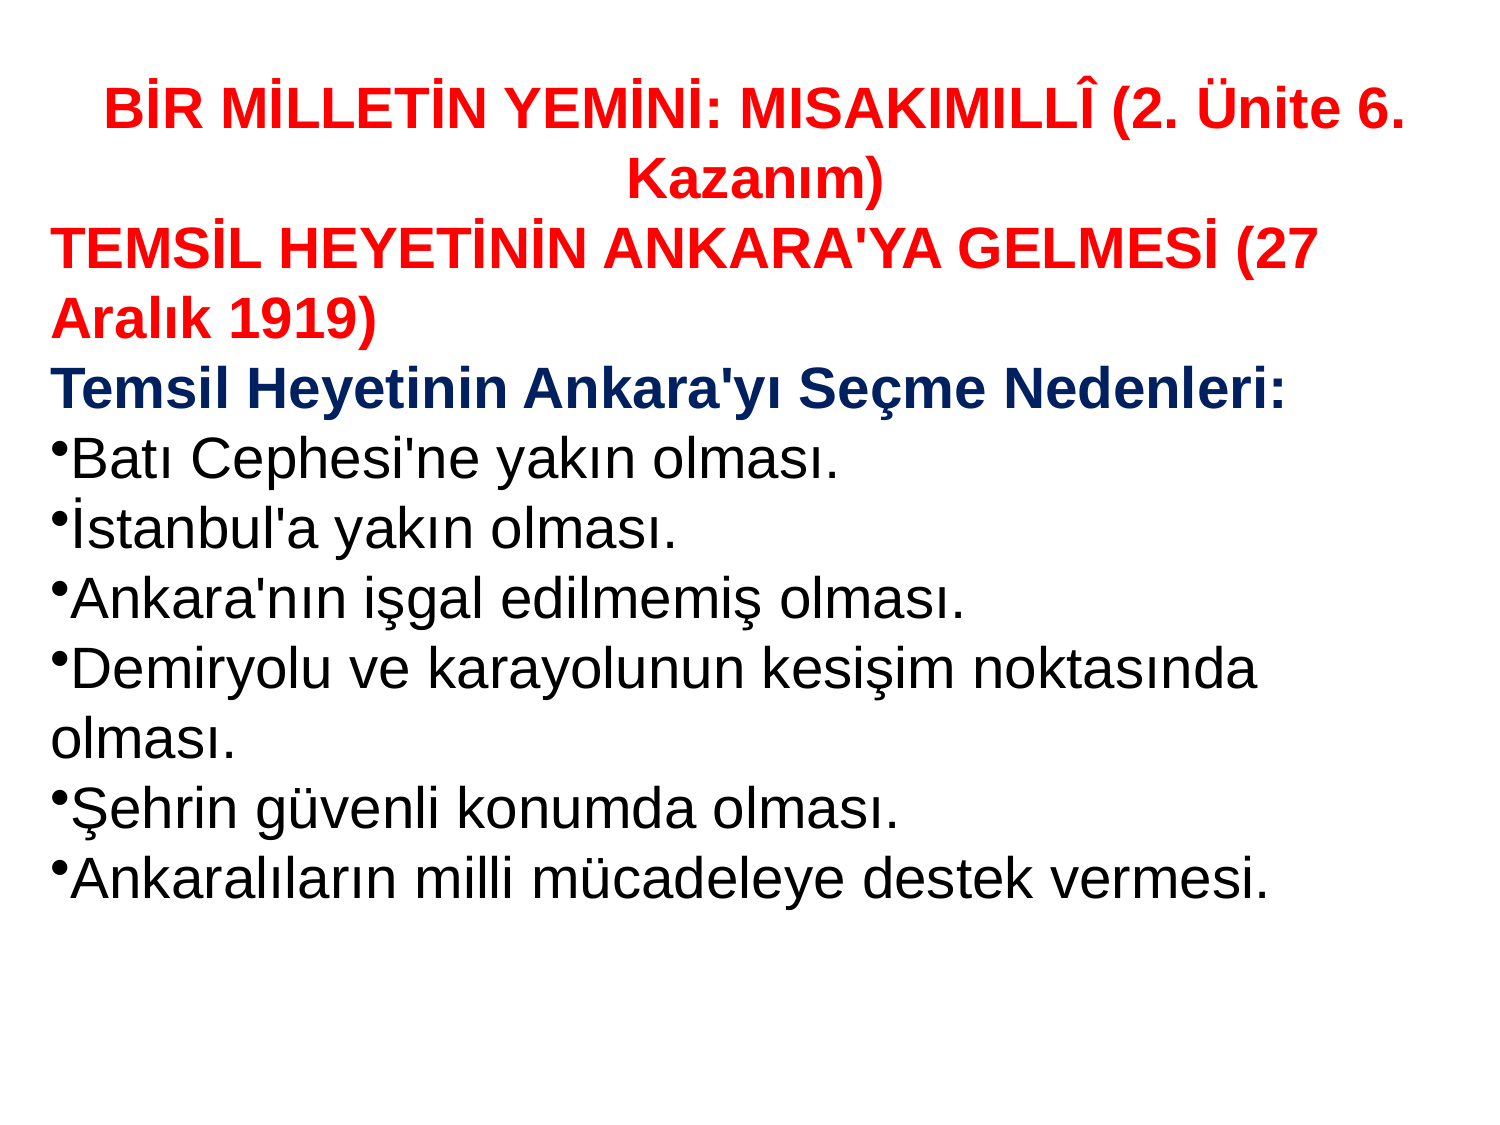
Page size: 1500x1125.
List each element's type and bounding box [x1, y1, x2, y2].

text_box [35, 62, 1477, 918]
